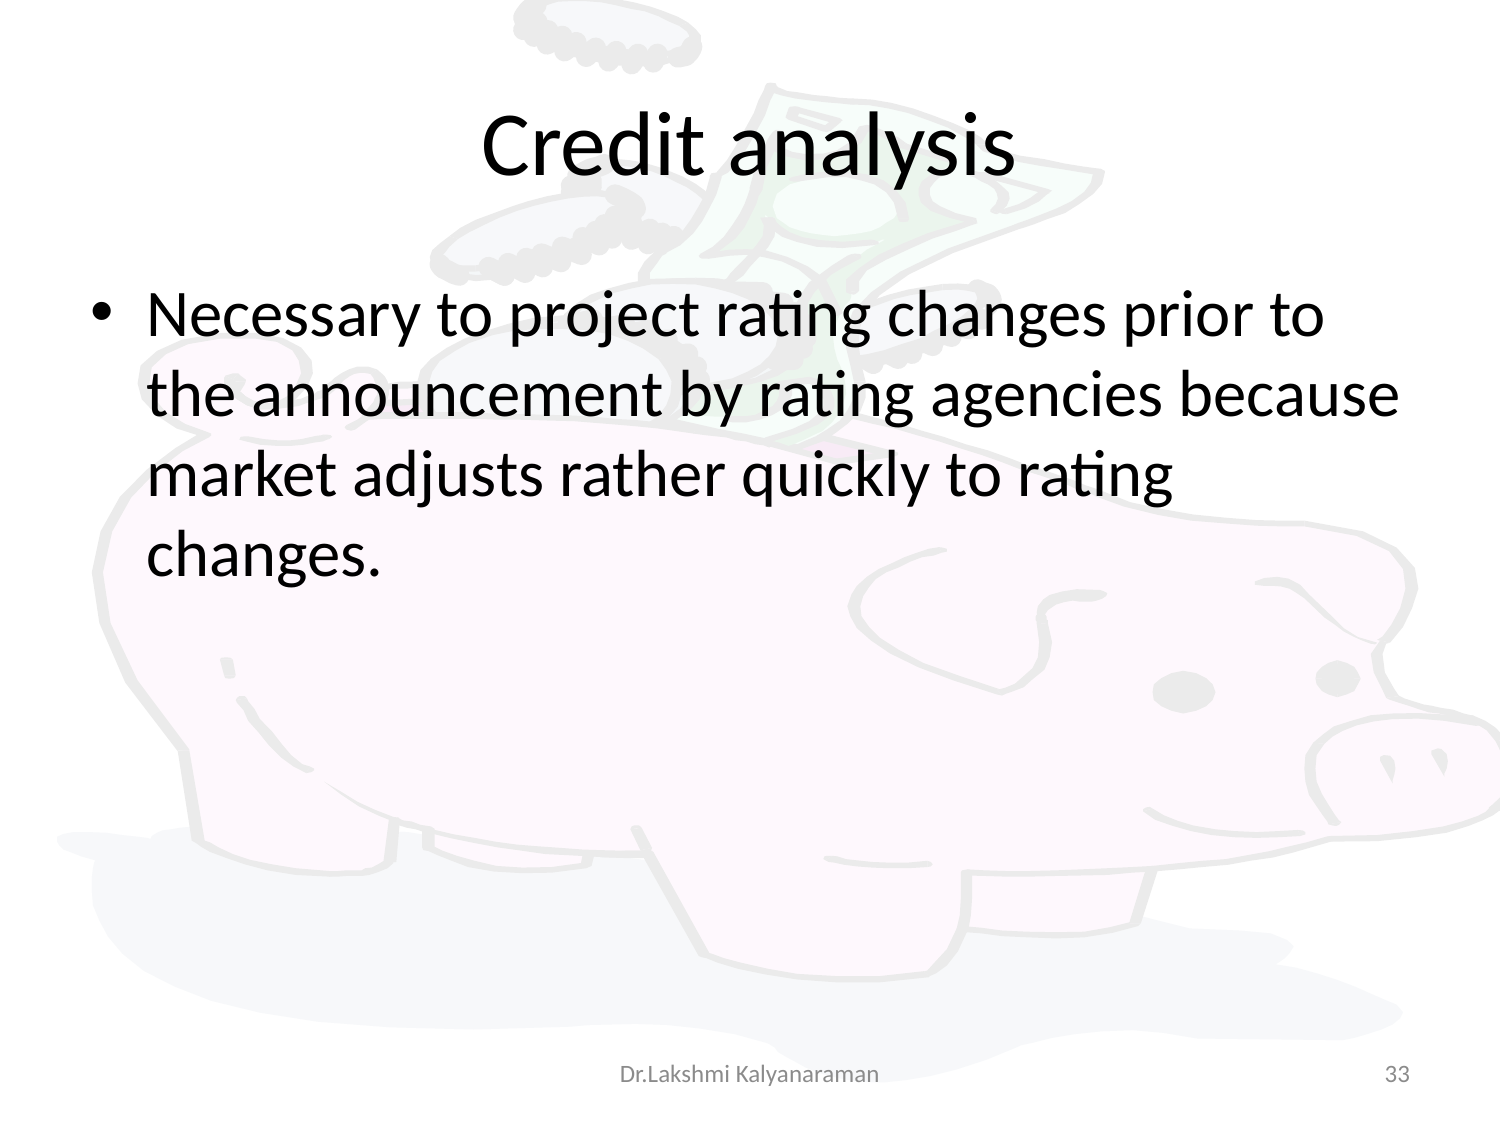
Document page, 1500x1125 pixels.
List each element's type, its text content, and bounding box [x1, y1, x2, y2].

slide_number 33 [1074, 1042, 1425, 1103]
title Credit analysis [75, 45, 1425, 233]
list Necessary to project rating changes prior to the announcement by rating agencies because market adjusts rather quickly to rating changes. [75, 262, 1425, 1005]
footer Dr.Lakshmi Kalyanaraman [512, 1042, 988, 1103]
